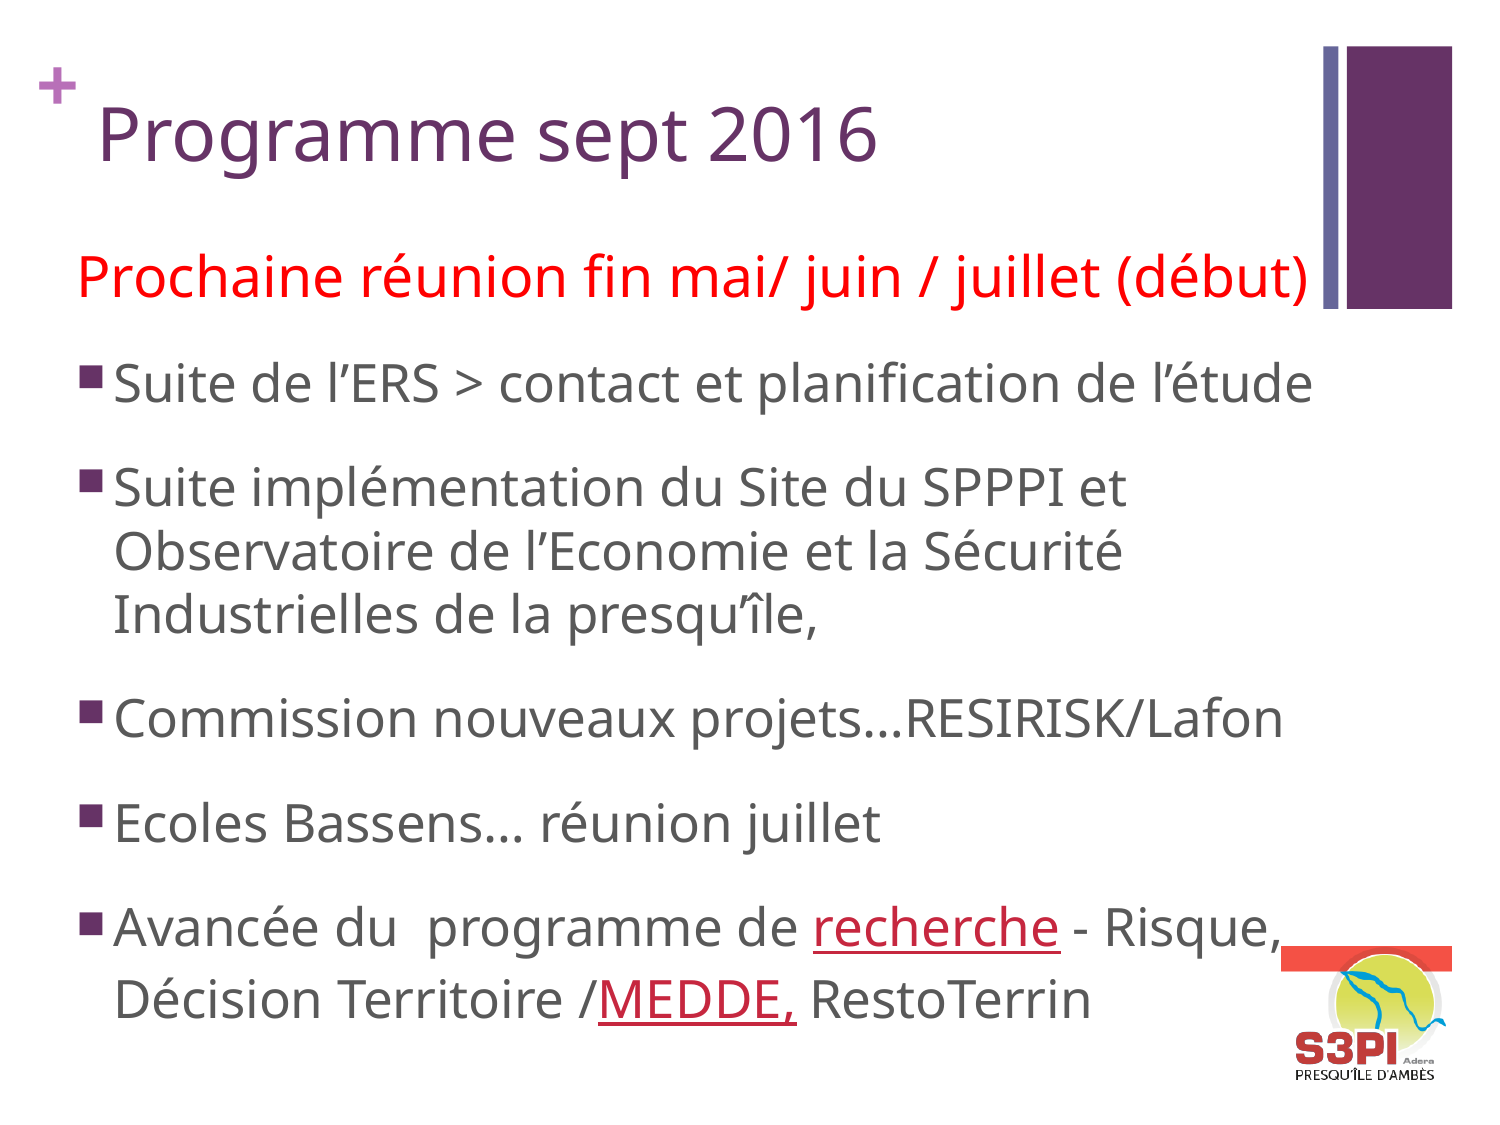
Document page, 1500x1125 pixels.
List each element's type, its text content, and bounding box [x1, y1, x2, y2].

picture [1281, 945, 1453, 1096]
list Prochaine réunion fin mai/ juin / juillet (début) Suite de l’ERS > contact et planification de l’étude Suite implémentation du Site du SPPPI et Observatoire de l’Economie et la Sécurité Industrielles de la presqu’île, Commission nouveaux projets…RESIRISK/Lafon Ecoles Bassens… réunion juillet Avancée du programme de recherche - Risque, Décision Territoire /MEDDE, RestoTerrin [61, 143, 1376, 1046]
title Programme sept 2016 [81, 79, 1322, 143]
